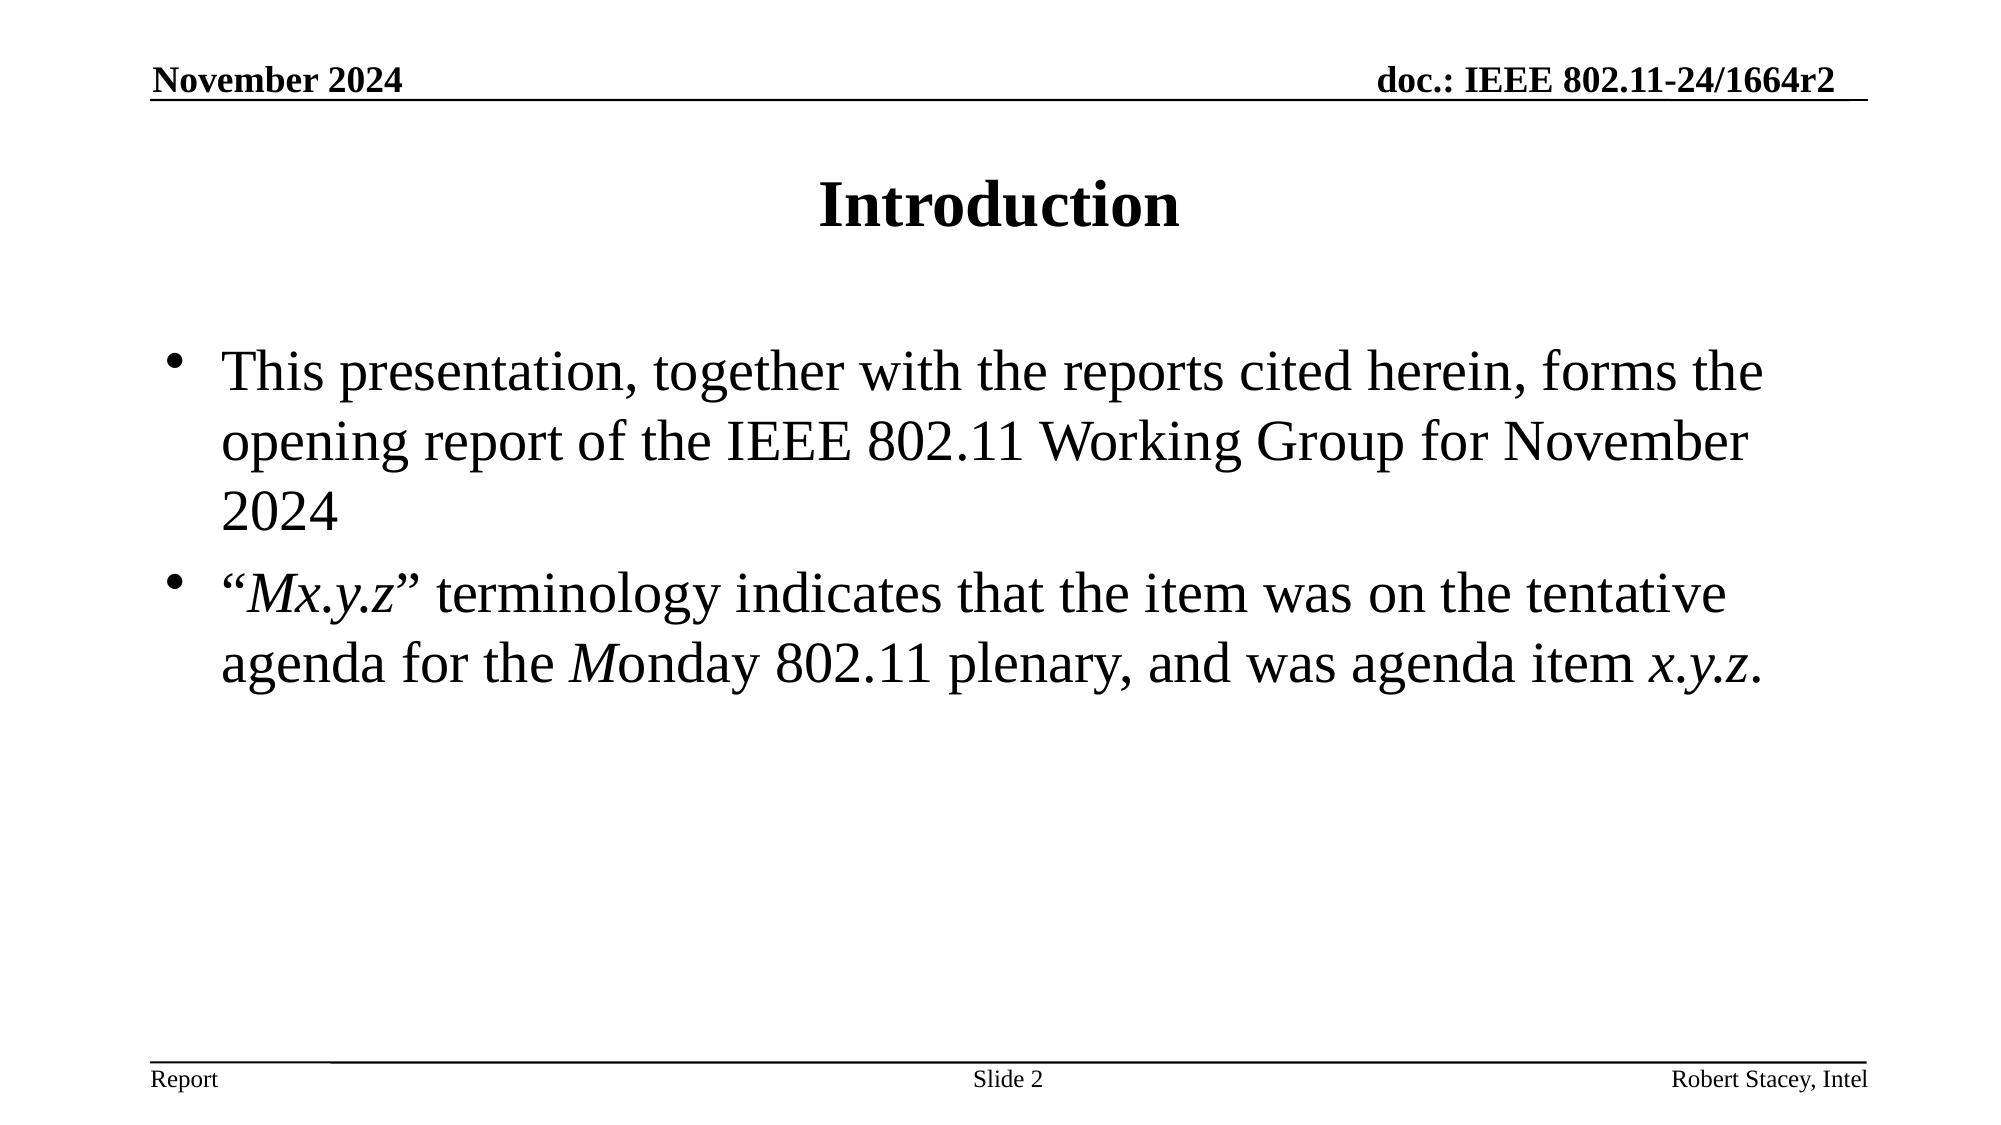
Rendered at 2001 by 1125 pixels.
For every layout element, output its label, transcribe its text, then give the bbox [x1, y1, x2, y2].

list This presentation, together with the reports cited herein, forms the opening report of the IEEE 802.11 Working Group for November 2024 “Mx.y.z” terminology indicates that the item was on the tentative agenda for the Monday 802.11 plenary, and was agenda item x.y.z. [150, 324, 1850, 1000]
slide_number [152, 54, 406, 101]
slide_number Slide 2 [964, 1061, 1053, 1093]
footer Robert Stacey, Intel [1512, 1061, 1869, 1093]
title Introduction [150, 112, 1850, 288]
